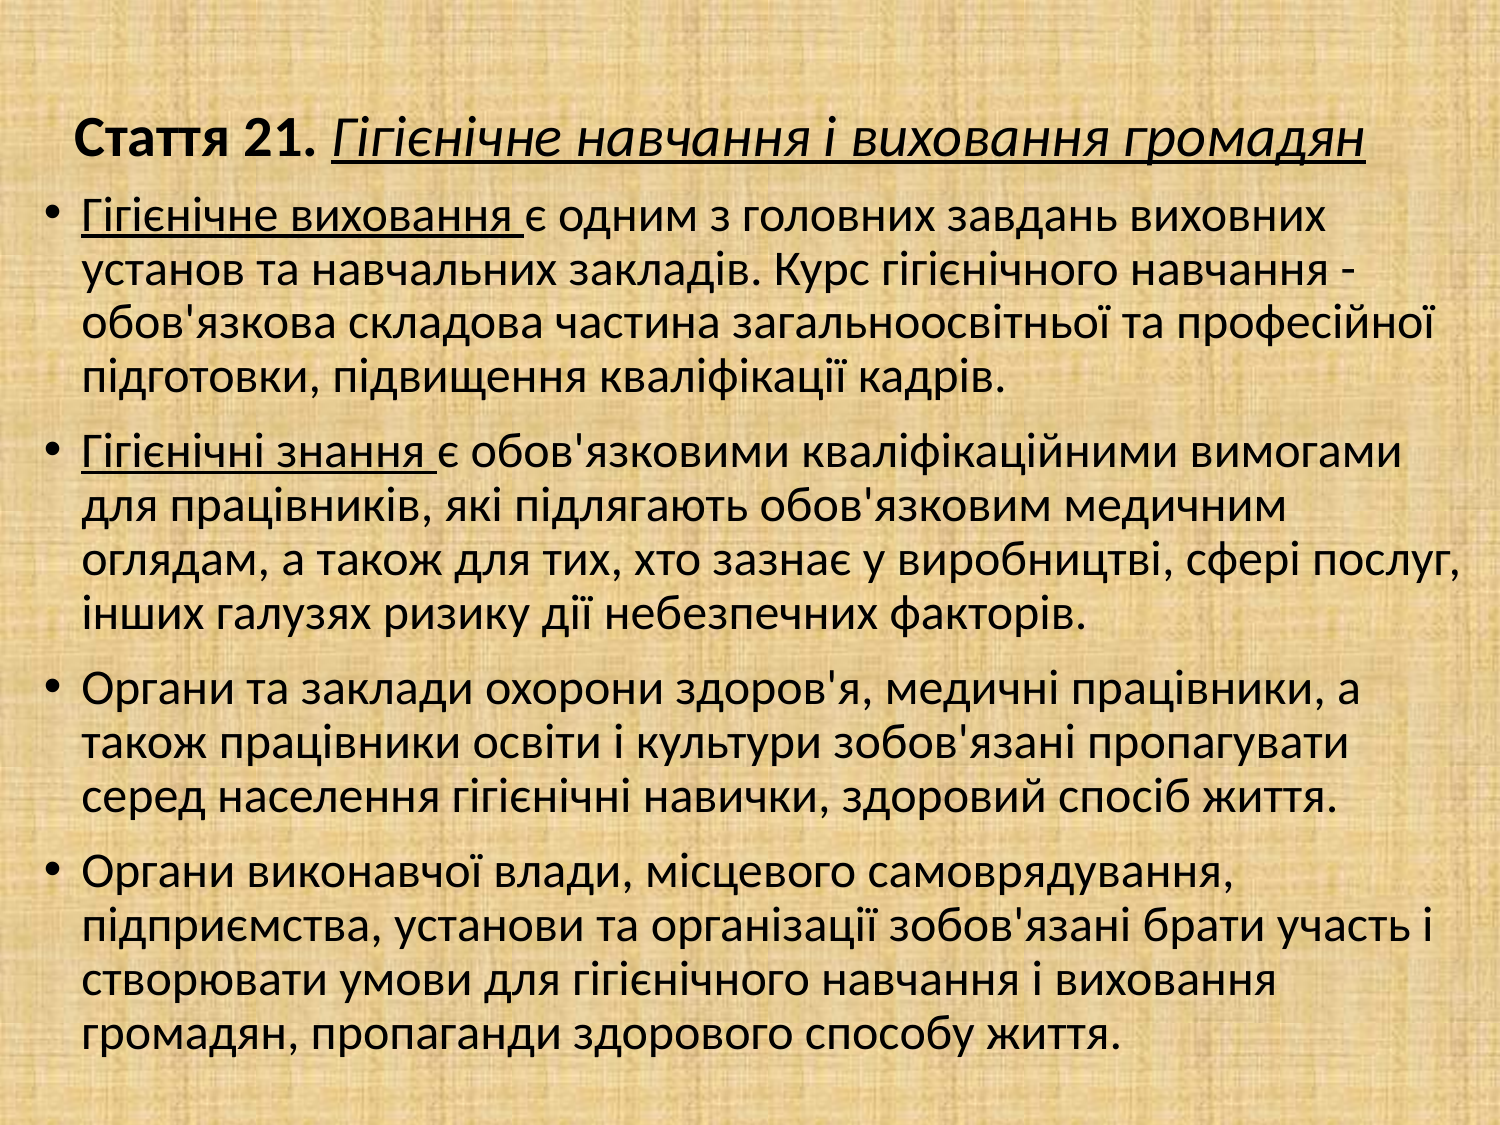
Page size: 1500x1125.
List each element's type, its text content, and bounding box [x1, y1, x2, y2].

title Стаття 21. Гігієнічне навчання і виховання громадян [58, 59, 1398, 180]
picture [0, 0, 1500, 1125]
list Гігієнічне виховання є одним з головних завдань виховних установ та навчальних закладів. Курс гігієнічного навчання - обов'язкова складова частина загальноосвітньої та професійної підготовки, підвищення кваліфікації кадрів. Гігієнічні знання є обов'язковими кваліфікаційними вимогами для працівників, які підлягають обов'язковим медичним оглядам, а також для тих, хто зазнає у виробництві, сфері послуг, інших галузях ризику дії небезпечних факторів. Органи та заклади охорони здоров'я, медичні працівники, а також працівники освіти і культури зобов'язані пропагувати серед населення гігієнічні навички, здоровий спосіб життя. Органи виконавчої влади, місцевого самоврядування, підприємства, установи та організації зобов'язані брати участь і створювати умови для гігієнічного навчання і виховання громадян, пропаганди здорового способу життя. [28, 180, 1489, 1102]
